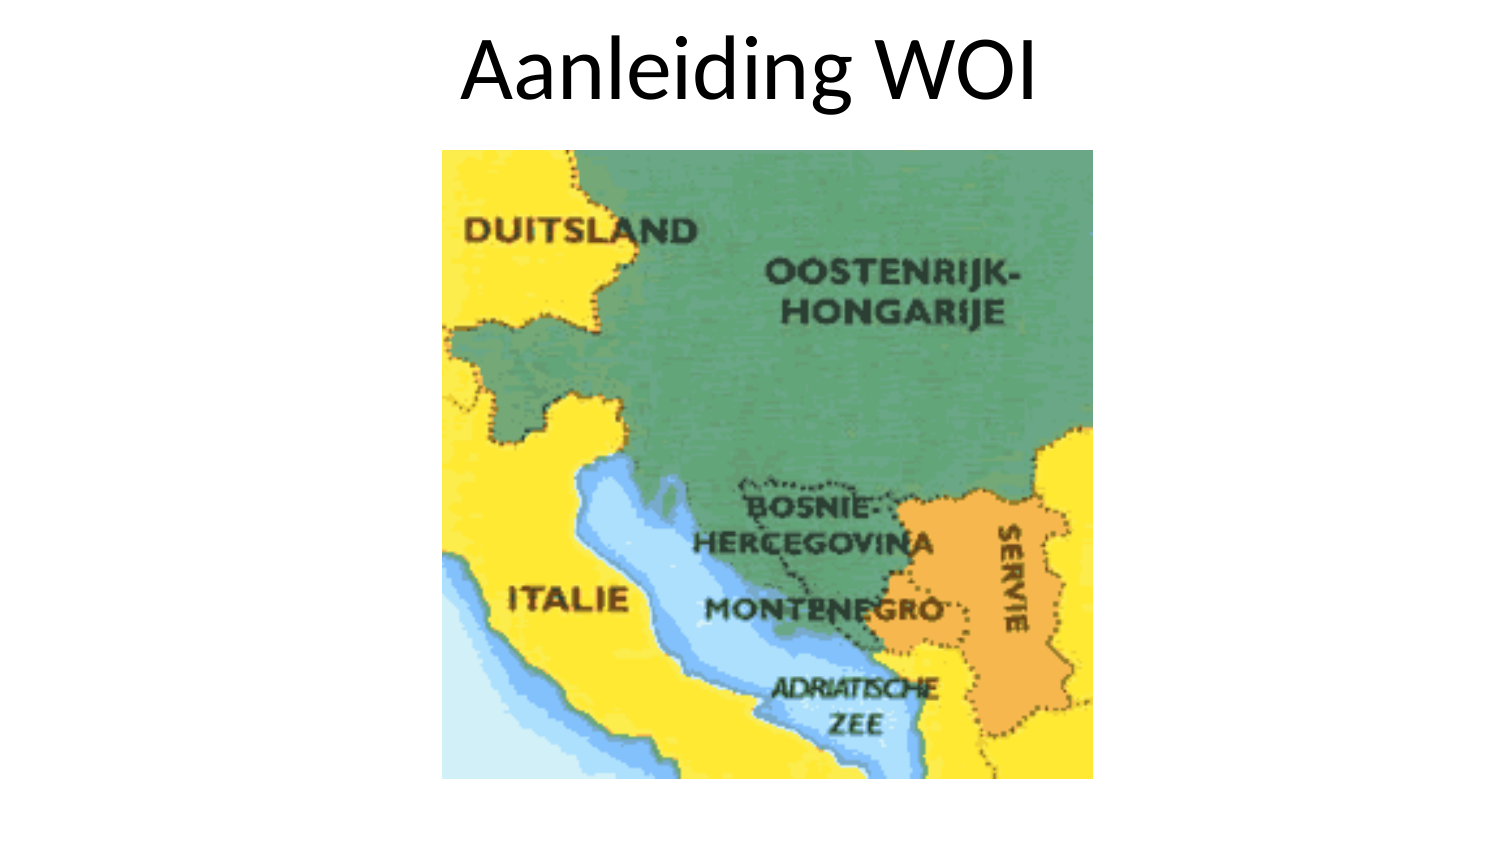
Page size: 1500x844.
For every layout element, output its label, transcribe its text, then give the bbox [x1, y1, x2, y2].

title Aanleiding WOI [75, 0, 1425, 127]
picture [442, 149, 1093, 780]
